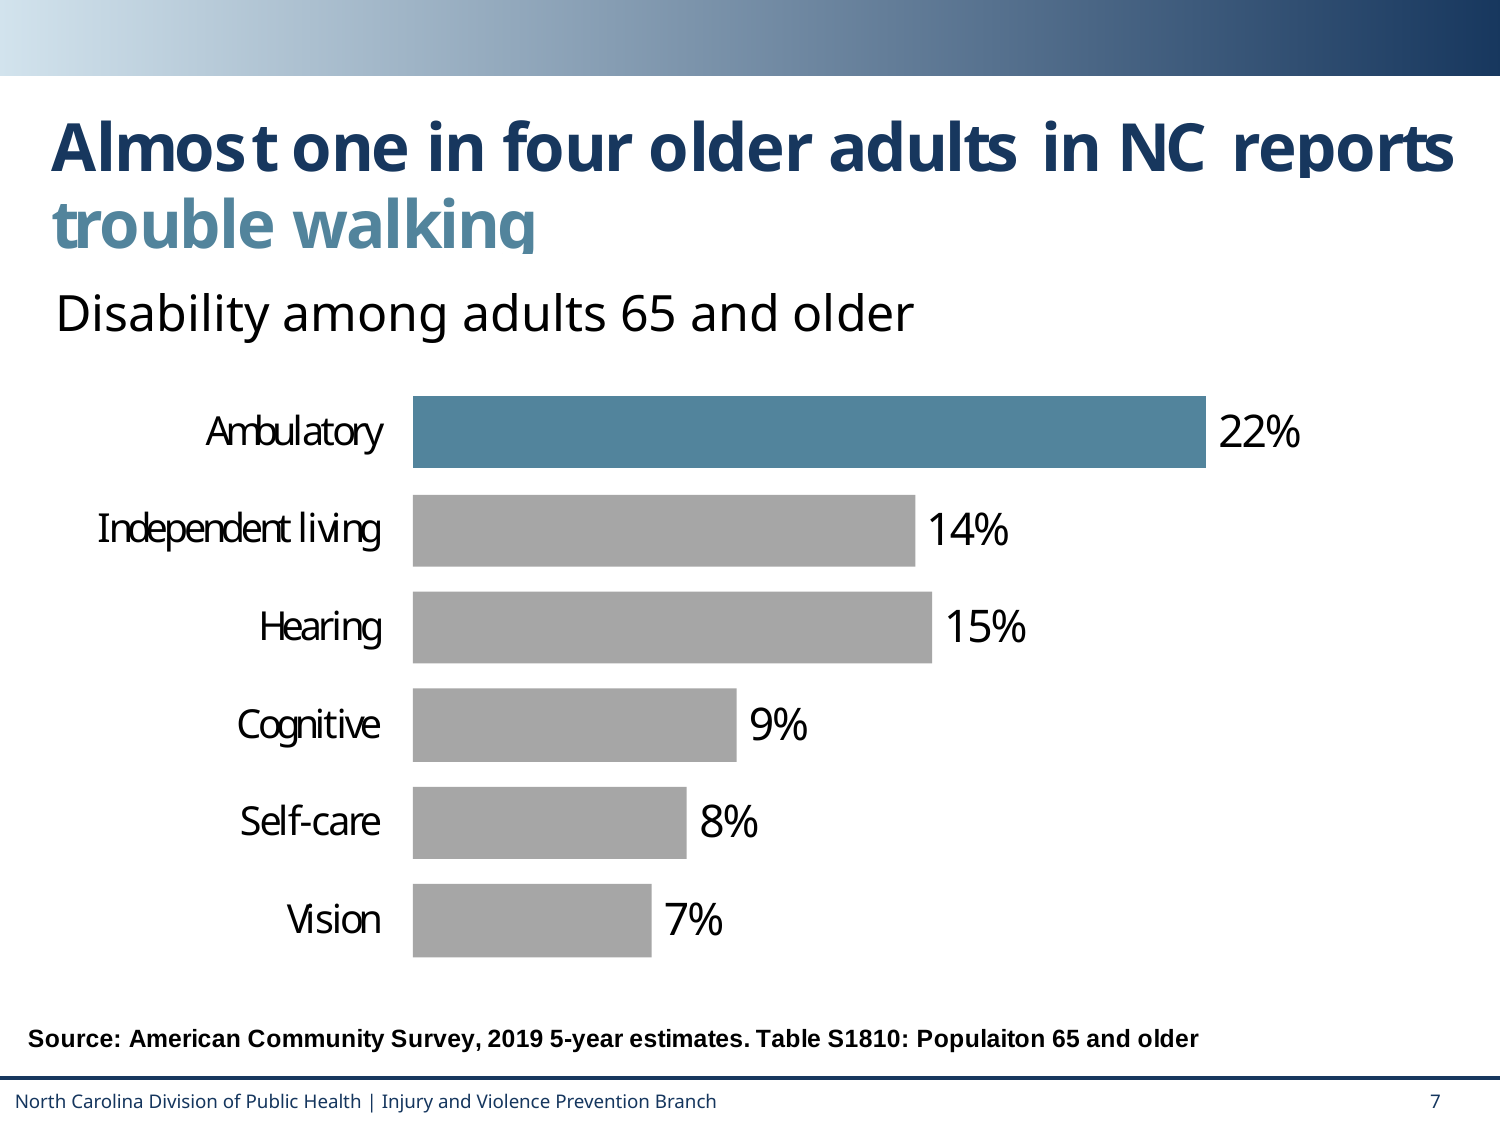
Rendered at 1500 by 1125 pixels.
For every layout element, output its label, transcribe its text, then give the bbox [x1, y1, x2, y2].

picture [19, 368, 1481, 997]
picture [21, 1022, 1310, 1057]
picture [40, 102, 1500, 256]
text_box Disability among adults 65 and older [40, 274, 1037, 350]
